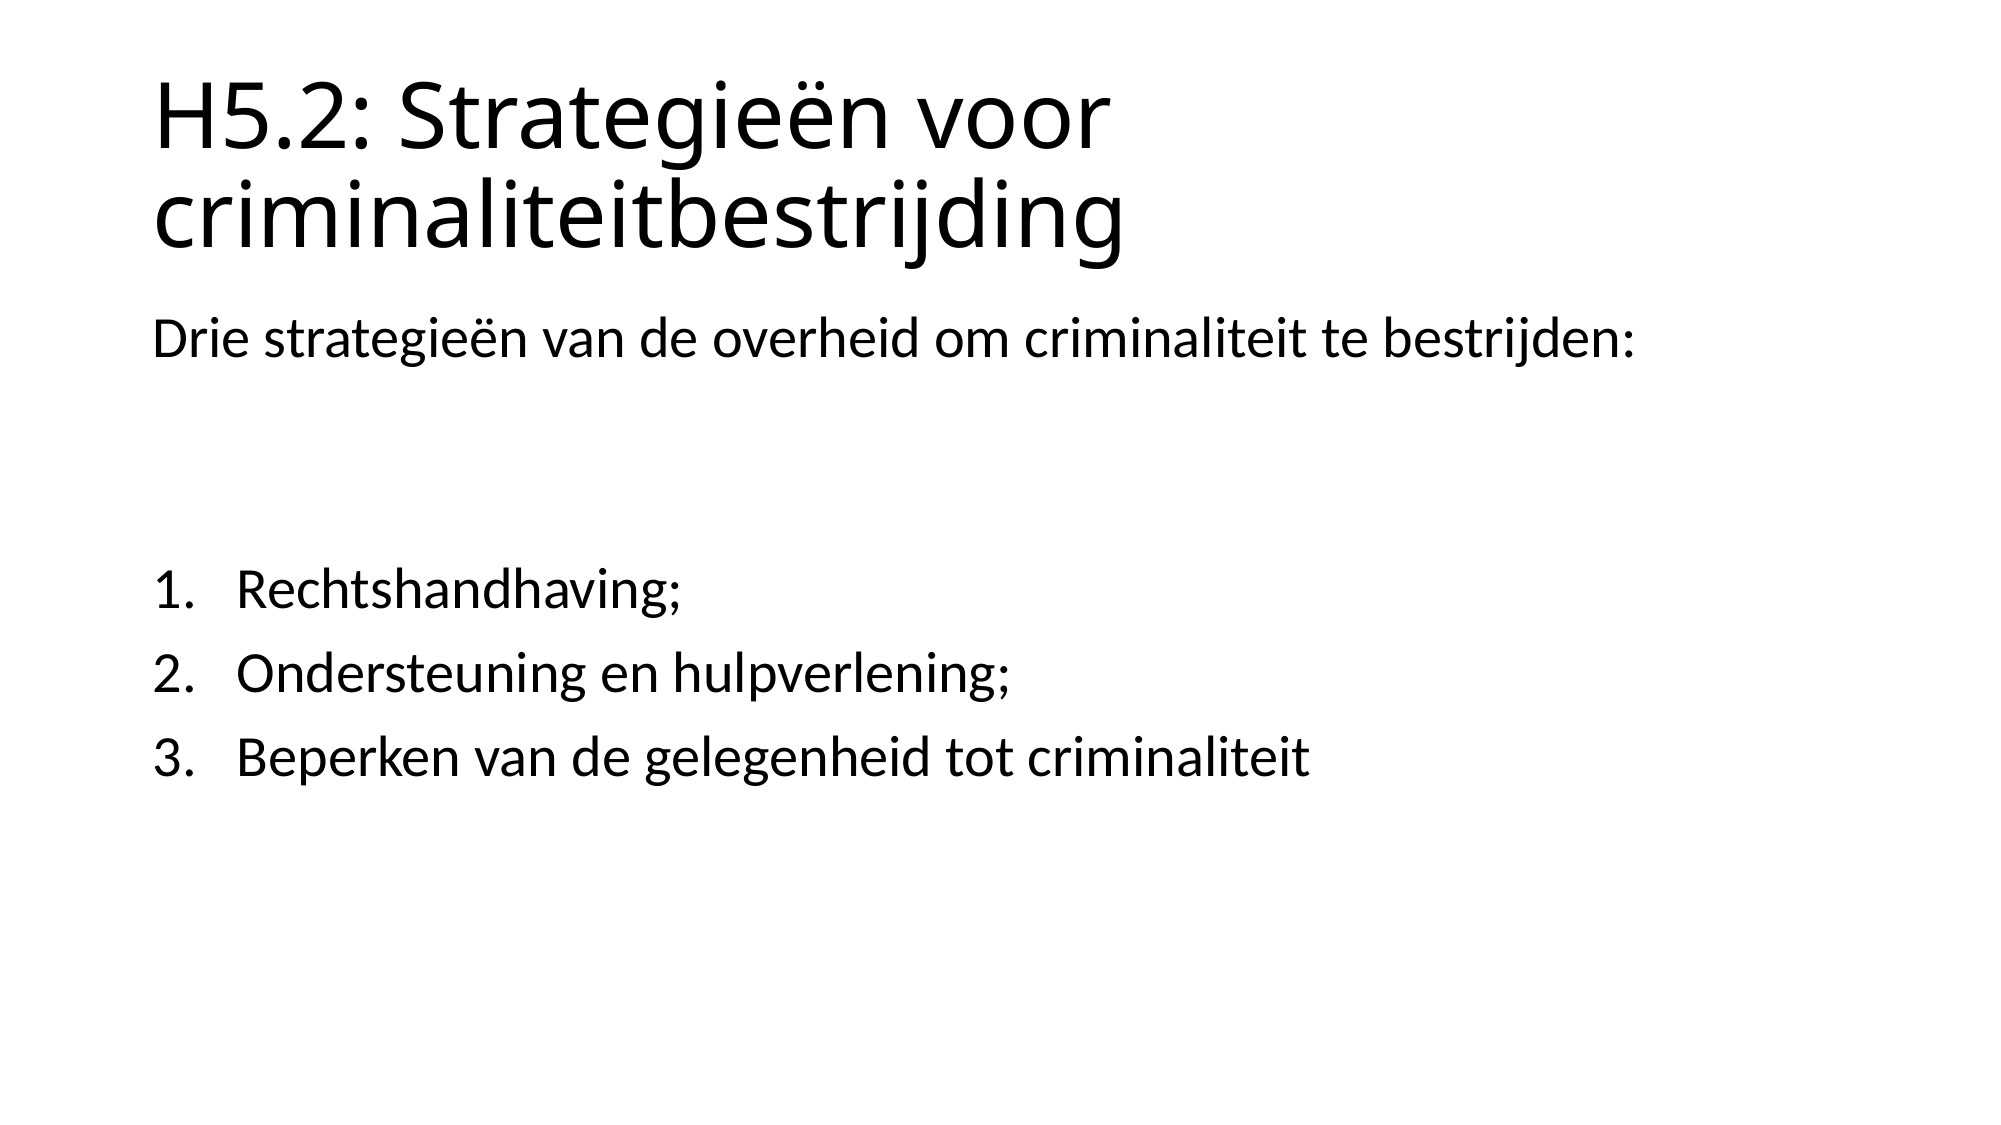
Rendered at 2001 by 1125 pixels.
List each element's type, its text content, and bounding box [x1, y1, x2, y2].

title H5.2: Strategieën voor criminaliteitbestrijding [137, 59, 1863, 278]
list Drie strategieën van de overheid om criminaliteit te bestrijden: Rechtshandhaving; Ondersteuning en hulpverlening; Beperken van de gelegenheid tot criminaliteit [137, 299, 1863, 1014]
